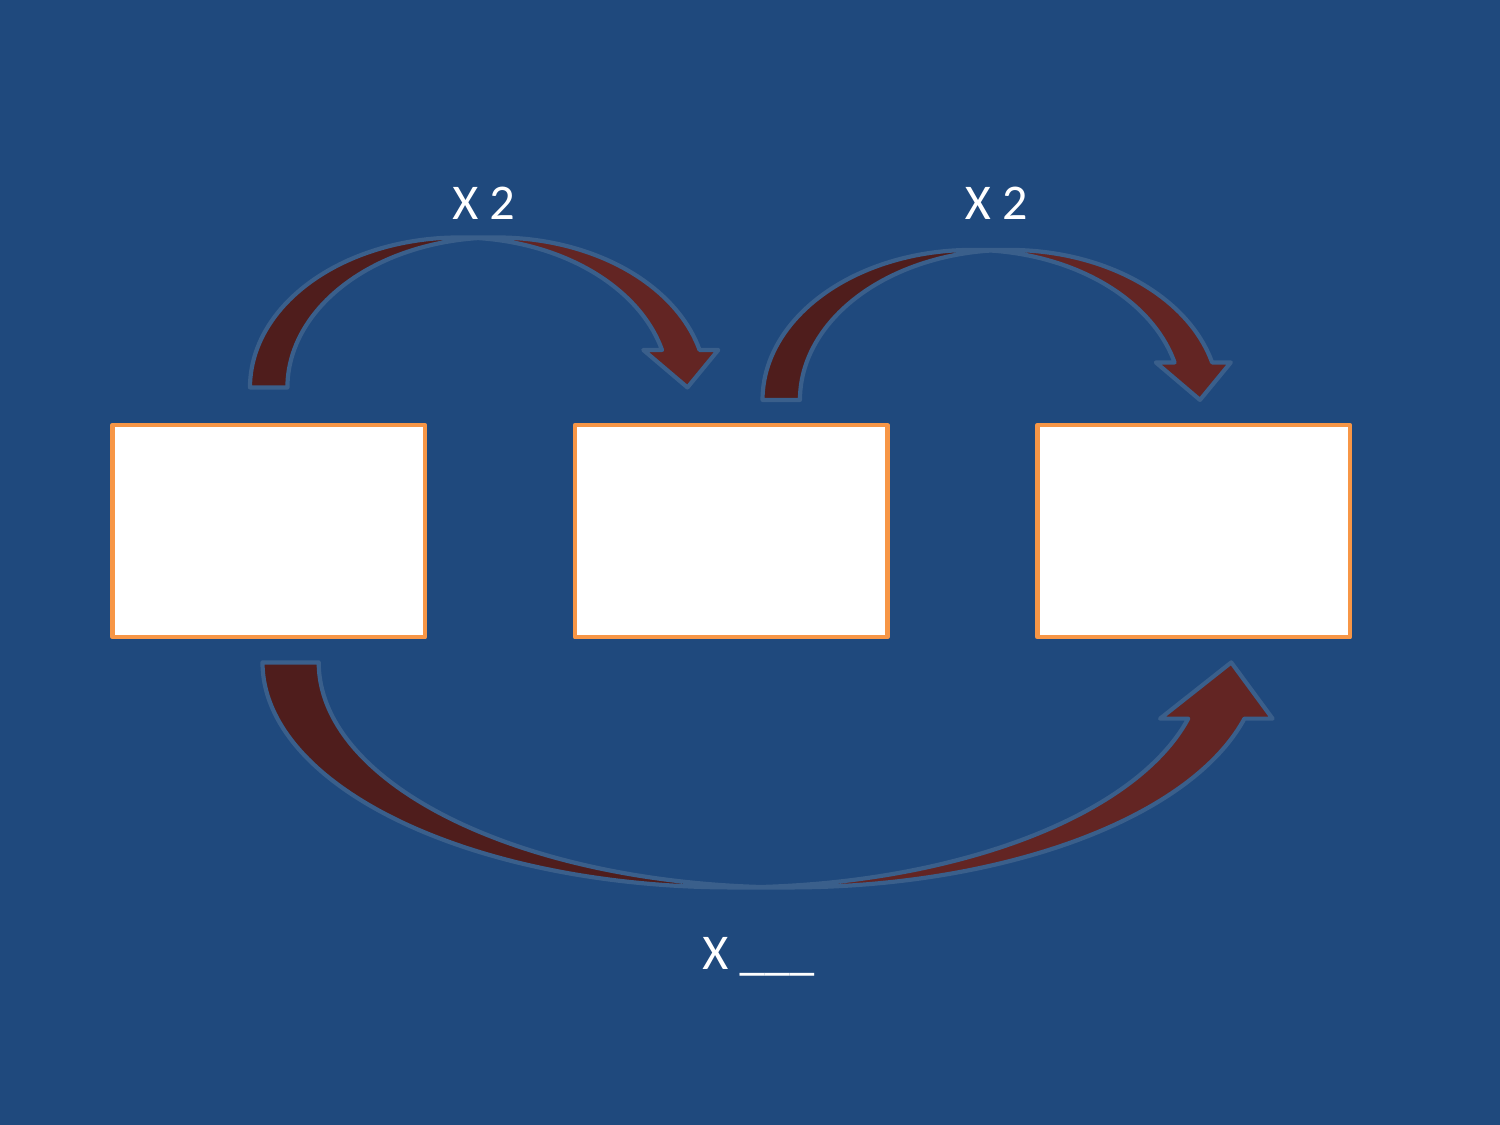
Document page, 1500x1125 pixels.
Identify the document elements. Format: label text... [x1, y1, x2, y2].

text_box [110, 423, 427, 639]
text_box [247, 236, 721, 390]
text_box [260, 660, 1275, 890]
text_box X 2 [437, 162, 538, 238]
text_box [1035, 423, 1352, 639]
text_box X 2 [950, 162, 1050, 238]
text_box [760, 247, 1233, 403]
text_box X ___ [687, 912, 875, 988]
text_box [573, 423, 890, 639]
